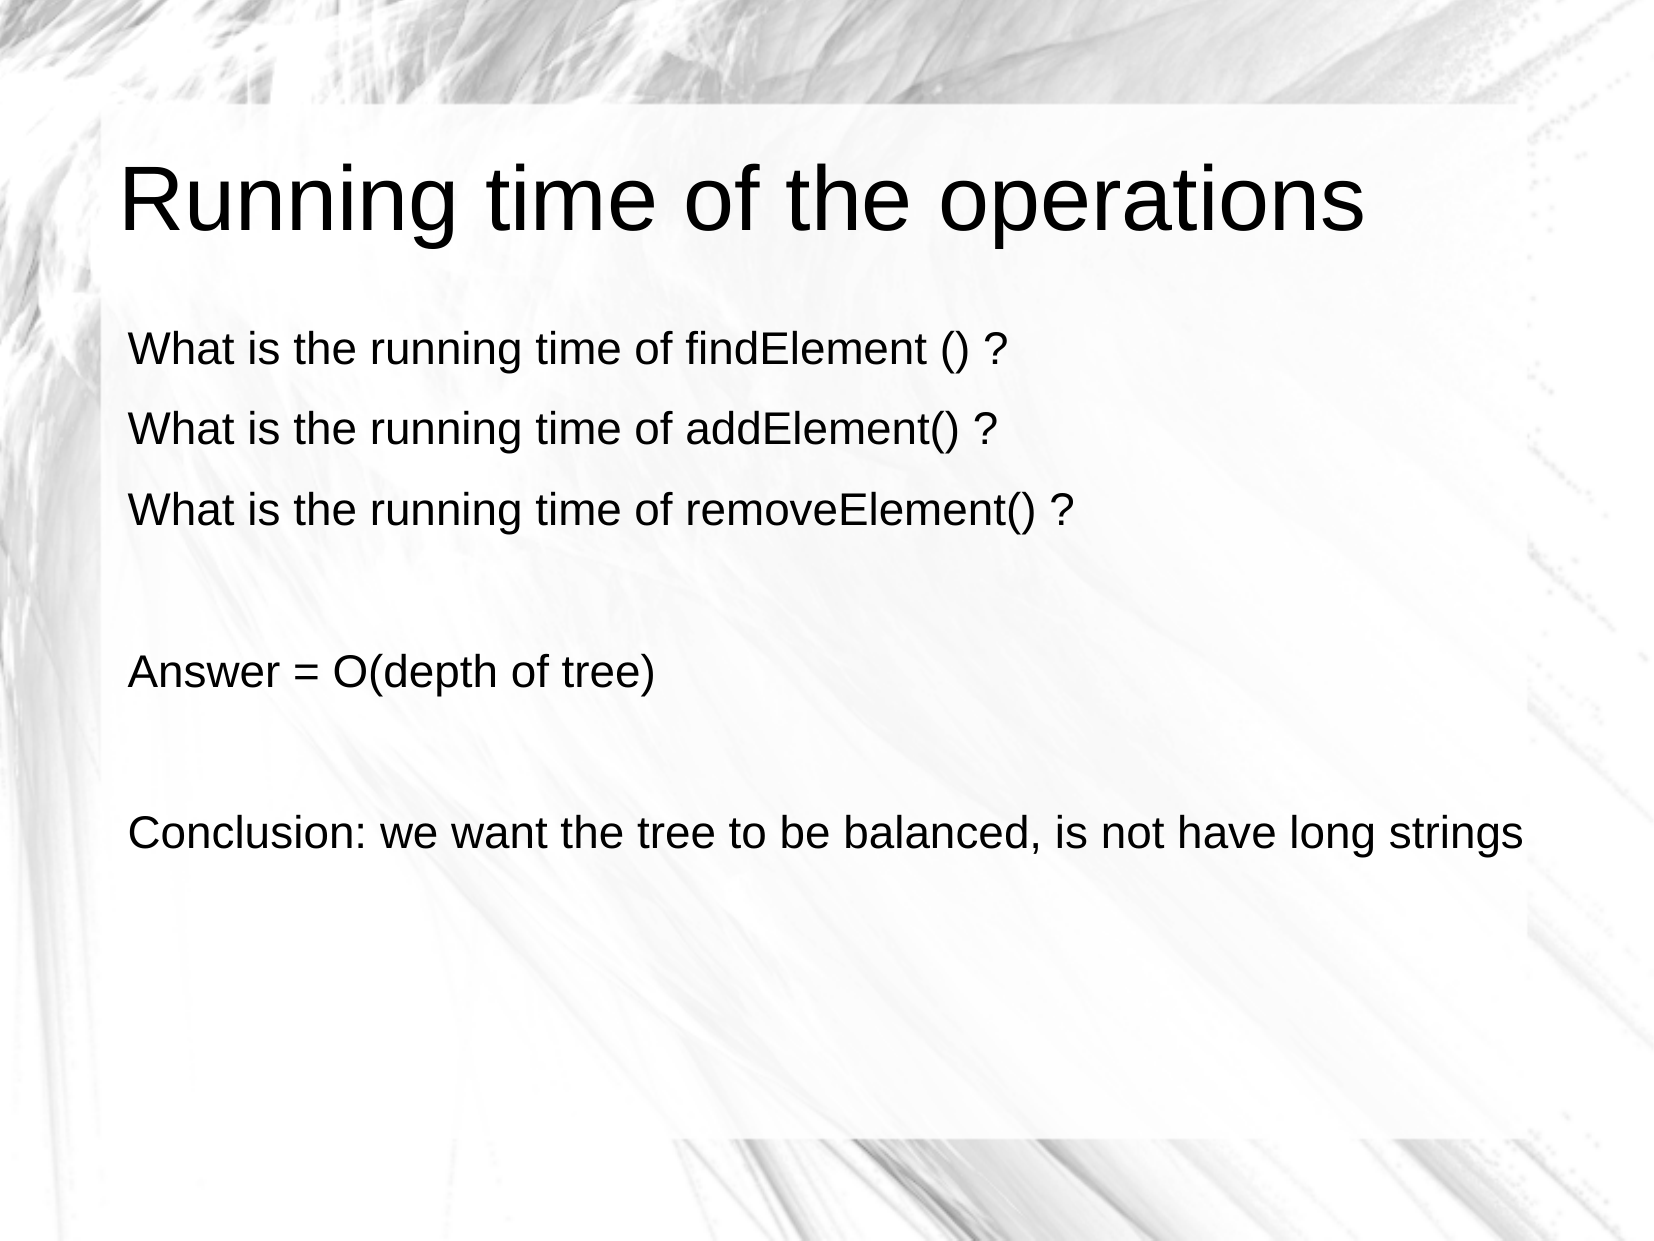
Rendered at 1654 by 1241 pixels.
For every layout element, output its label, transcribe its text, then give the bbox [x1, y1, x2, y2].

picture [0, 0, 1654, 1241]
title Running time of the operations [118, 93, 1506, 299]
list What is the running time of findElement () ? What is the running time of addElement() ? What is the running time of removeElement() ? Answer = O(depth of tree) Conclusion: we want the tree to be balanced, is not have long strings [118, 319, 1571, 1109]
